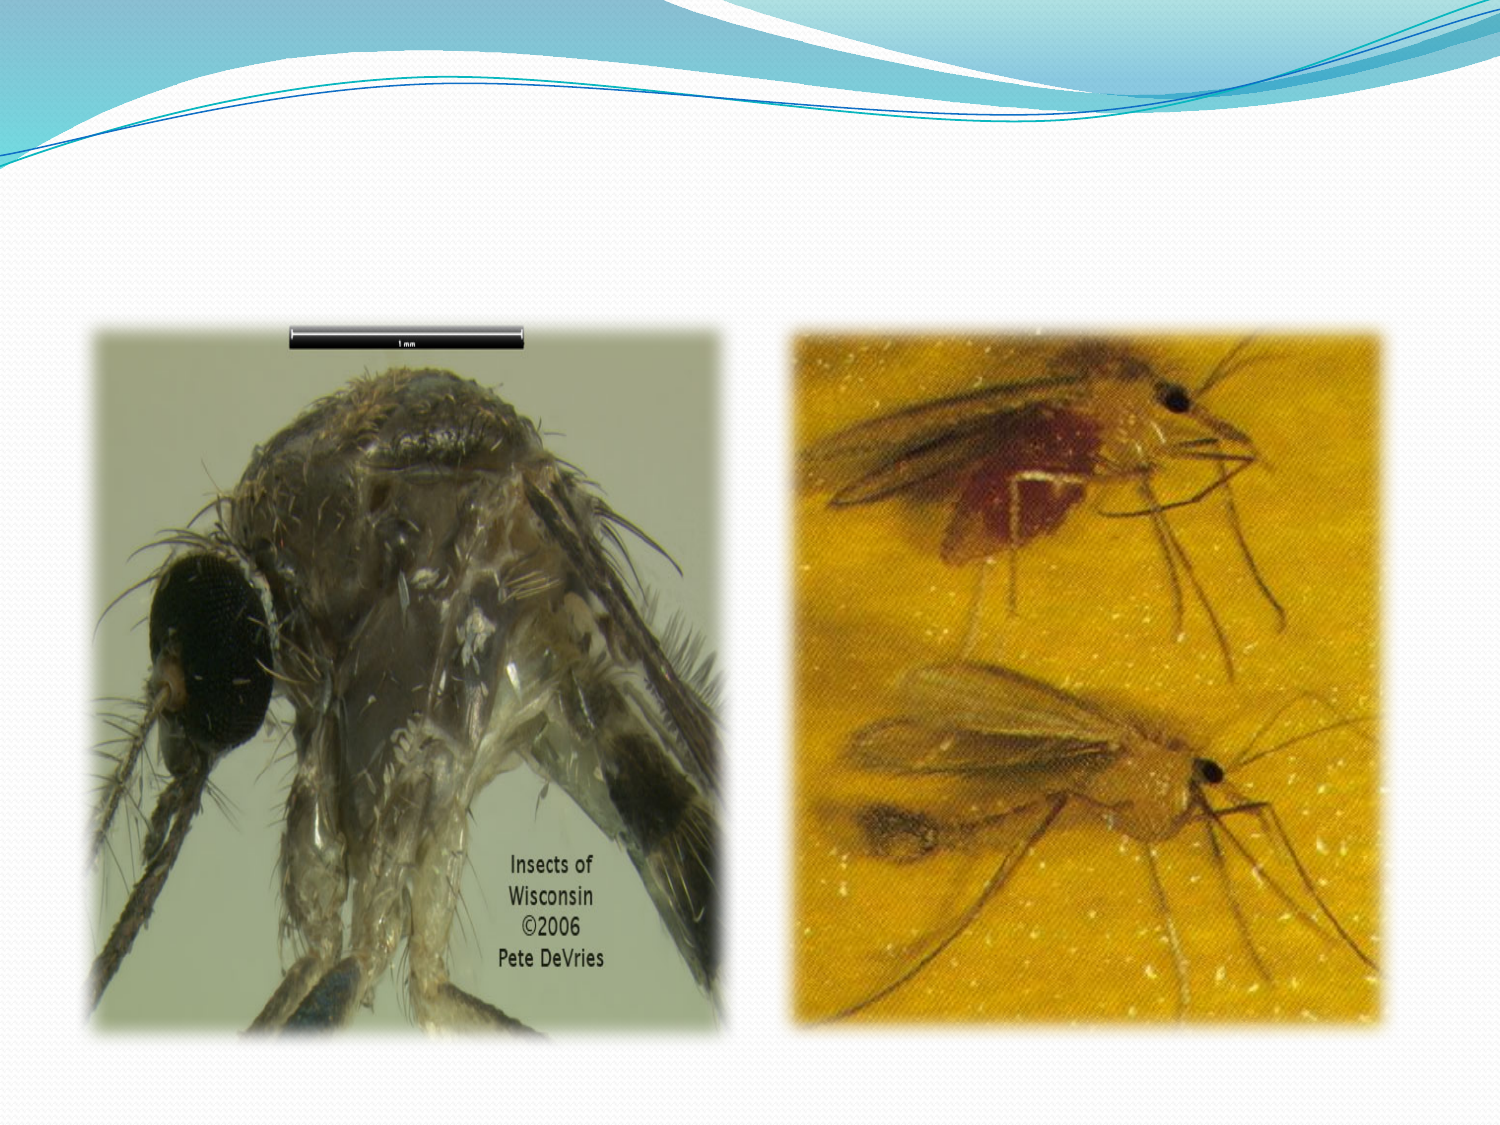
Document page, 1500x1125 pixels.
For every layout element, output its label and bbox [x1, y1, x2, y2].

list [74, 312, 738, 1051]
list [774, 314, 1401, 1043]
